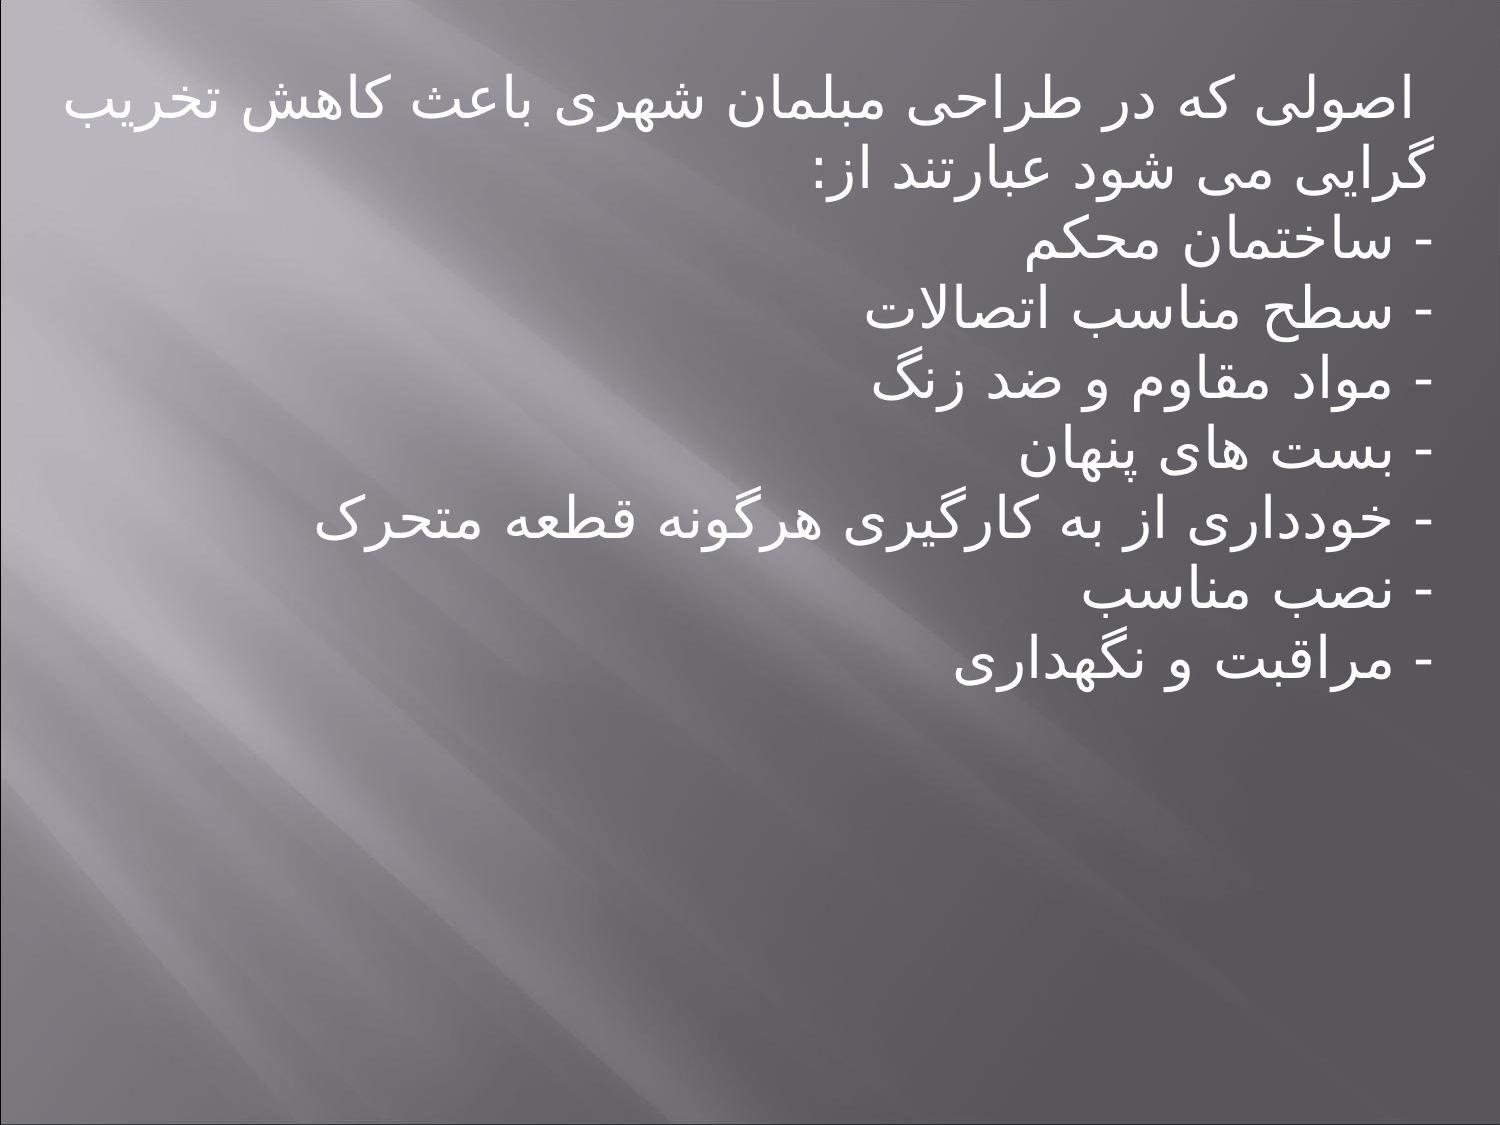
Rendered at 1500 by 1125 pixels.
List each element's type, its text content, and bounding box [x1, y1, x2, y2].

text_box اصولی که در طراحی مبلمان شهری باعث کاهش تخریب گرایی می شود عبارتند از: - ساختمان محکم - سطح مناسب اتصالات - مواد مقاوم و ضد زنگ - بست های پنهان - خودداری از به کارگیری هرگونه قطعه متحرک - نصب مناسب - مراقبت و نگهداری [0, 53, 1450, 698]
picture [0, 0, 1500, 1125]
